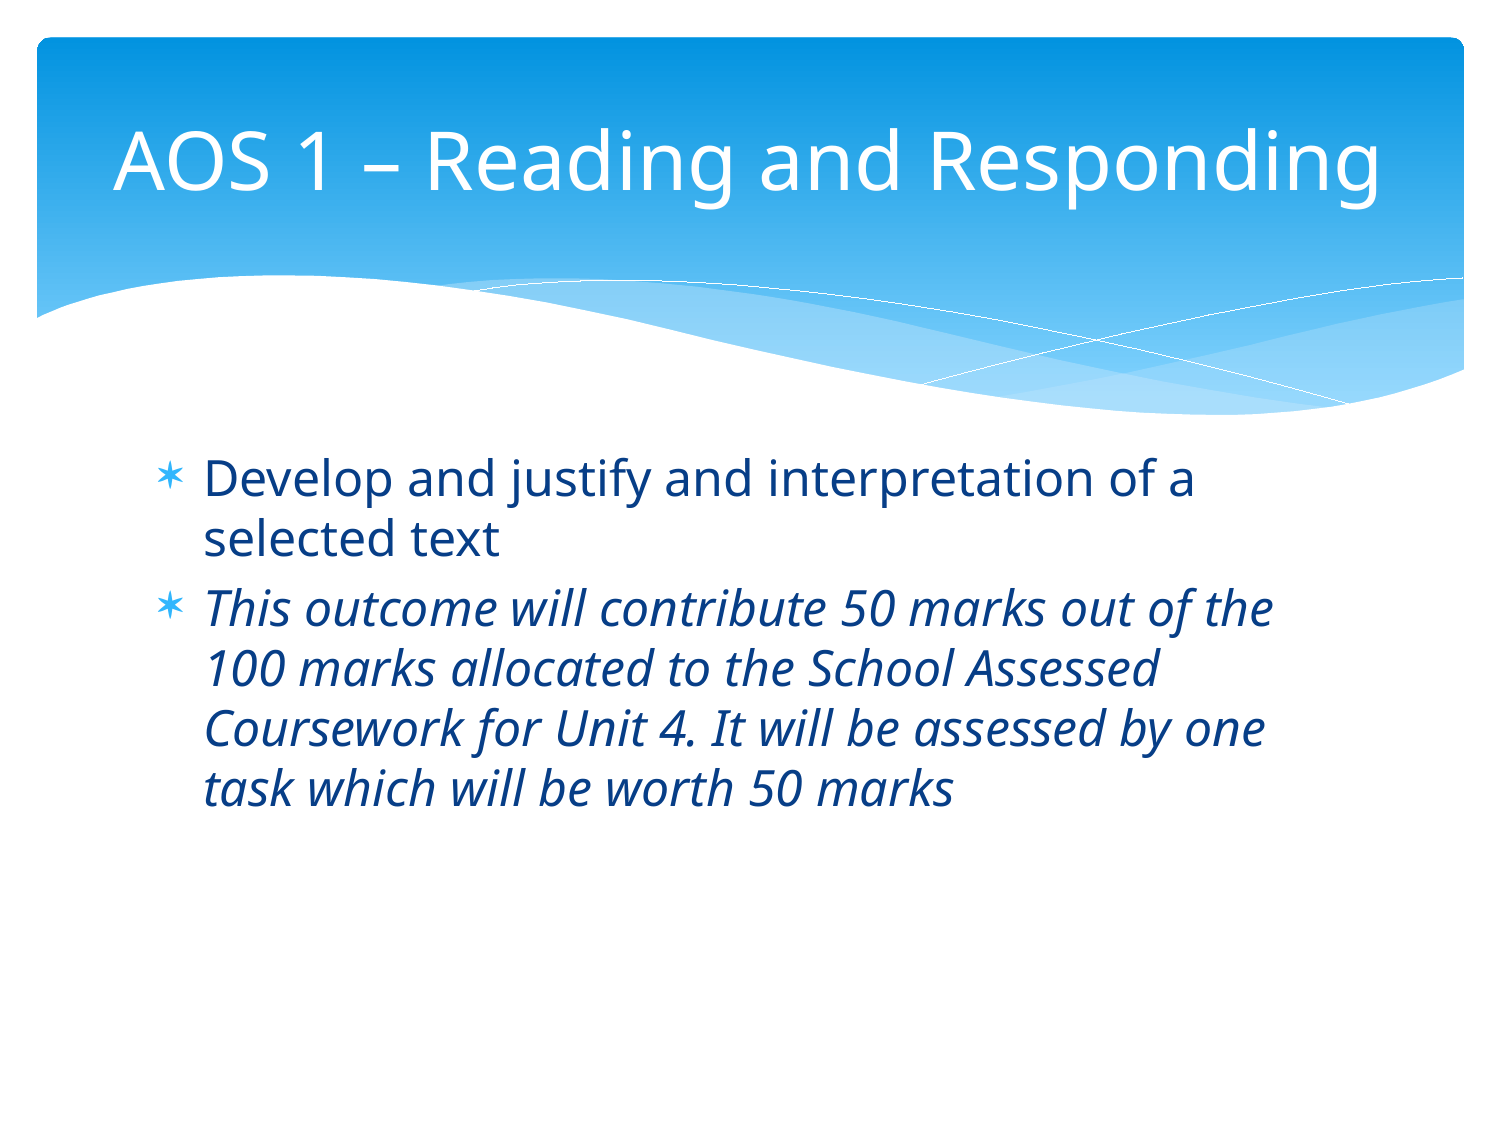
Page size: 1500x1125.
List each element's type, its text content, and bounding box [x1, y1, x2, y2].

list Develop and justify and interpretation of a selected text This outcome will contribute 50 marks out of the 100 marks allocated to the School Assessed Coursework for Unit 4. It will be assessed by one task which will be worth 50 marks [143, 438, 1359, 1005]
title AOS 1 – Reading and Responding [75, 55, 1425, 261]
